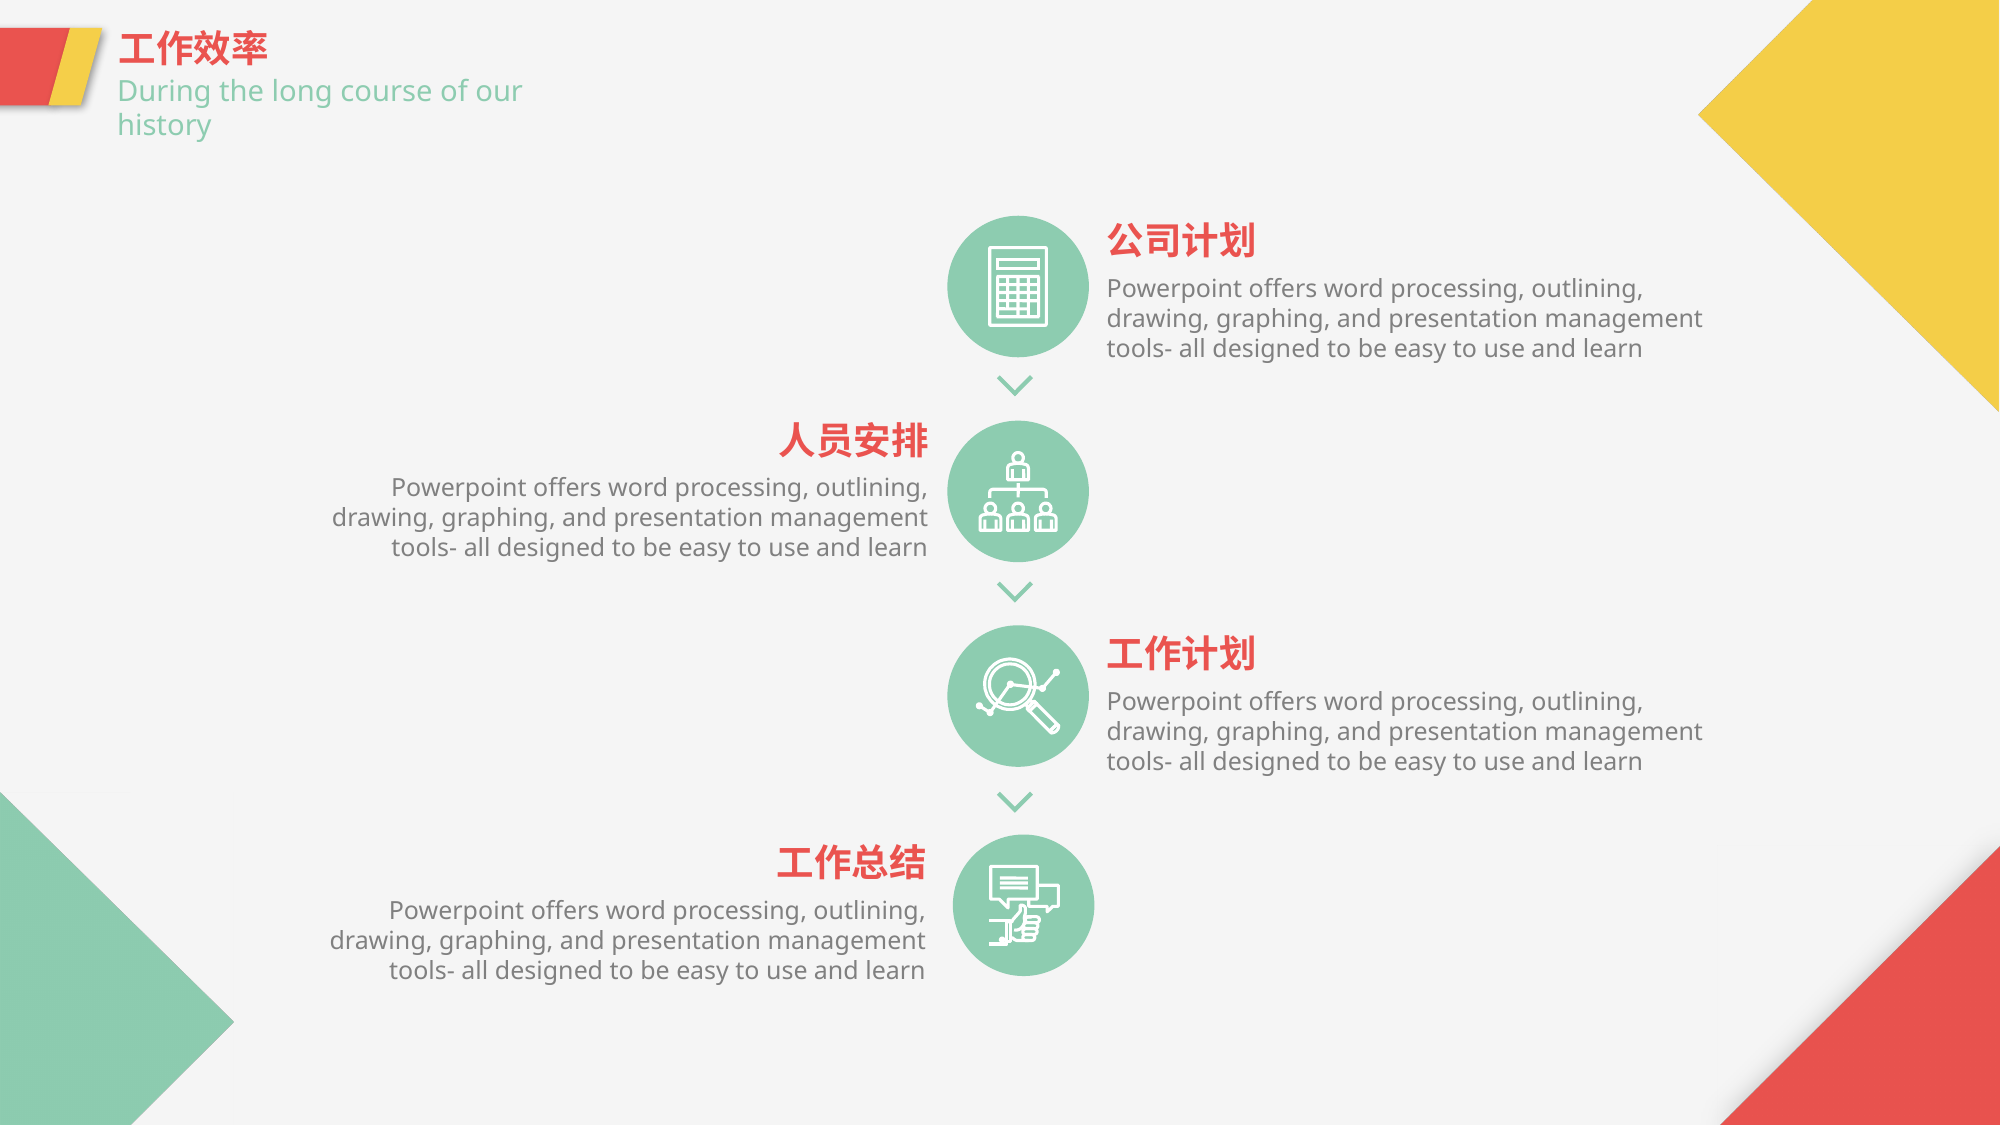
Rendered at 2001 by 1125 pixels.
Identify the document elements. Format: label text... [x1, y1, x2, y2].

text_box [947, 420, 1089, 563]
text_box Powerpoint offers word processing, outlining, drawing, graphing, and presentation management tools- all designed to be easy to use and learn [299, 464, 944, 570]
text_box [1007, 579, 1036, 605]
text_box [1007, 373, 1036, 399]
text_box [1007, 789, 1036, 815]
text_box Powerpoint offers word processing, outlining, drawing, graphing, and presentation management tools- all designed to be easy to use and learn [1091, 265, 1698, 371]
text_box 公司计划 [1091, 214, 1698, 265]
text_box 人员安排 [299, 414, 944, 464]
picture [1717, 845, 2000, 1125]
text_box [952, 834, 1095, 977]
text_box Powerpoint offers word processing, outlining, drawing, graphing, and presentation management tools- all designed to be easy to use and learn [297, 886, 942, 992]
picture [1698, 0, 1999, 412]
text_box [0, 17, 615, 116]
text_box Powerpoint offers word processing, outlining, drawing, graphing, and presentation management tools- all designed to be easy to use and learn [1091, 677, 1736, 783]
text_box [947, 215, 1089, 358]
text_box 工作计划 [1091, 627, 1736, 677]
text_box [947, 625, 1089, 767]
picture [0, 792, 234, 1125]
text_box 工作总结 [297, 836, 942, 886]
